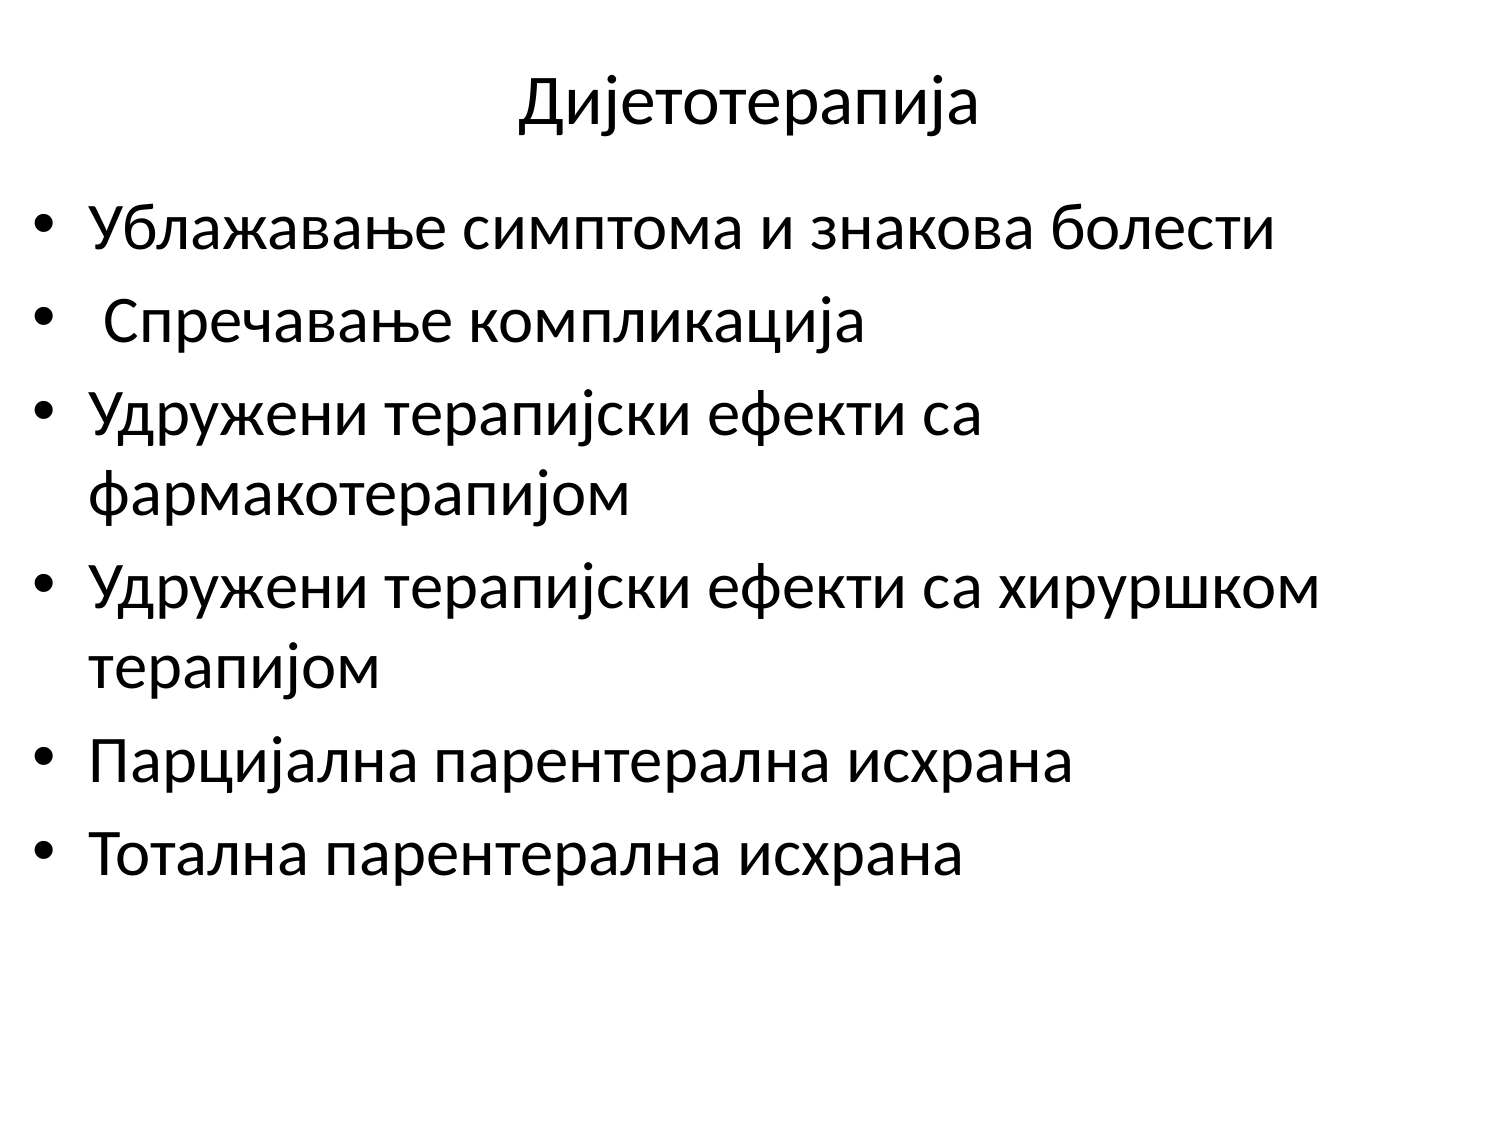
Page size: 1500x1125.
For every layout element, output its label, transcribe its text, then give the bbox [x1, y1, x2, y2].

title Дијетотерапија [75, 45, 1425, 174]
list Ублажавање симптома и знакова болести Спречавање компликација Удружени терапијски ефекти са фармакотерапијом Удружени терапијски ефекти са хируршком терапијом Парцијална парентерална исхрана Тотална парентерална исхрана [17, 174, 1471, 1118]
